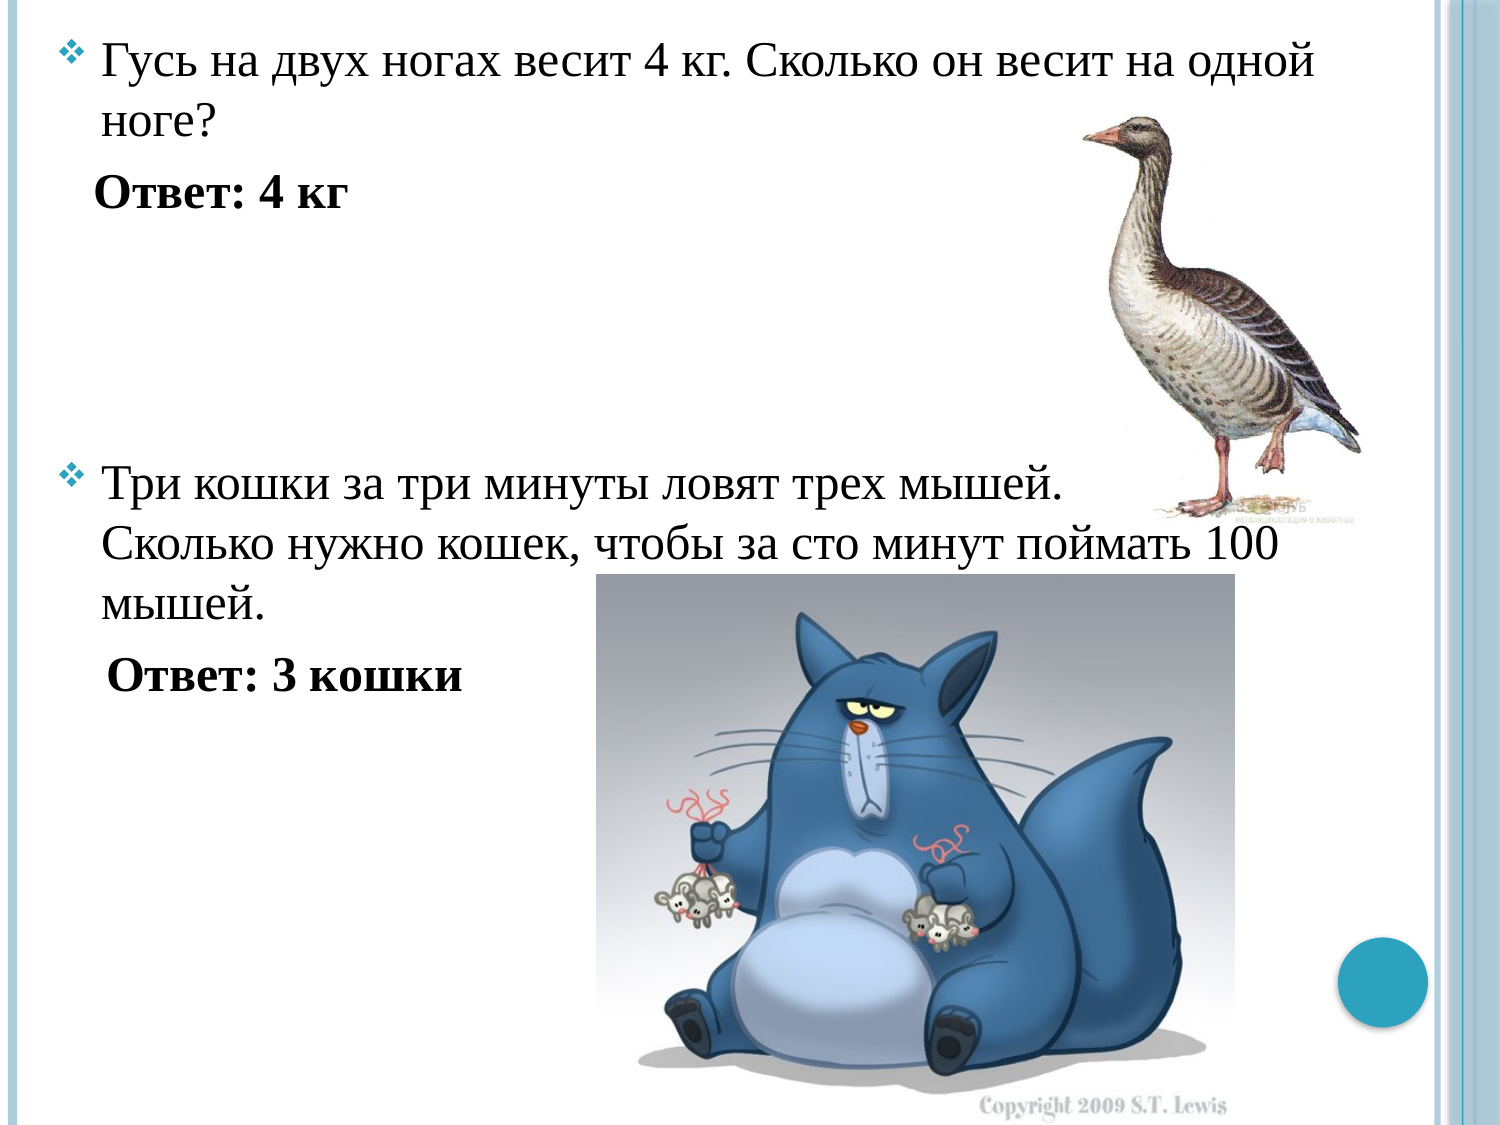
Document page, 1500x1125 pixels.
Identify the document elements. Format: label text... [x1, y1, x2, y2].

list Гусь на двух ногах весит 4 кг. Сколько он весит на одной ноге? Ответ: 4 кг Три кошки за три минуты ловят трех мышей. Сколько нужно кошек, чтобы за сто минут поймать 100 мышей. Ответ: 3 кошки [41, 19, 1424, 1047]
picture [1068, 101, 1370, 540]
picture [596, 574, 1235, 1125]
